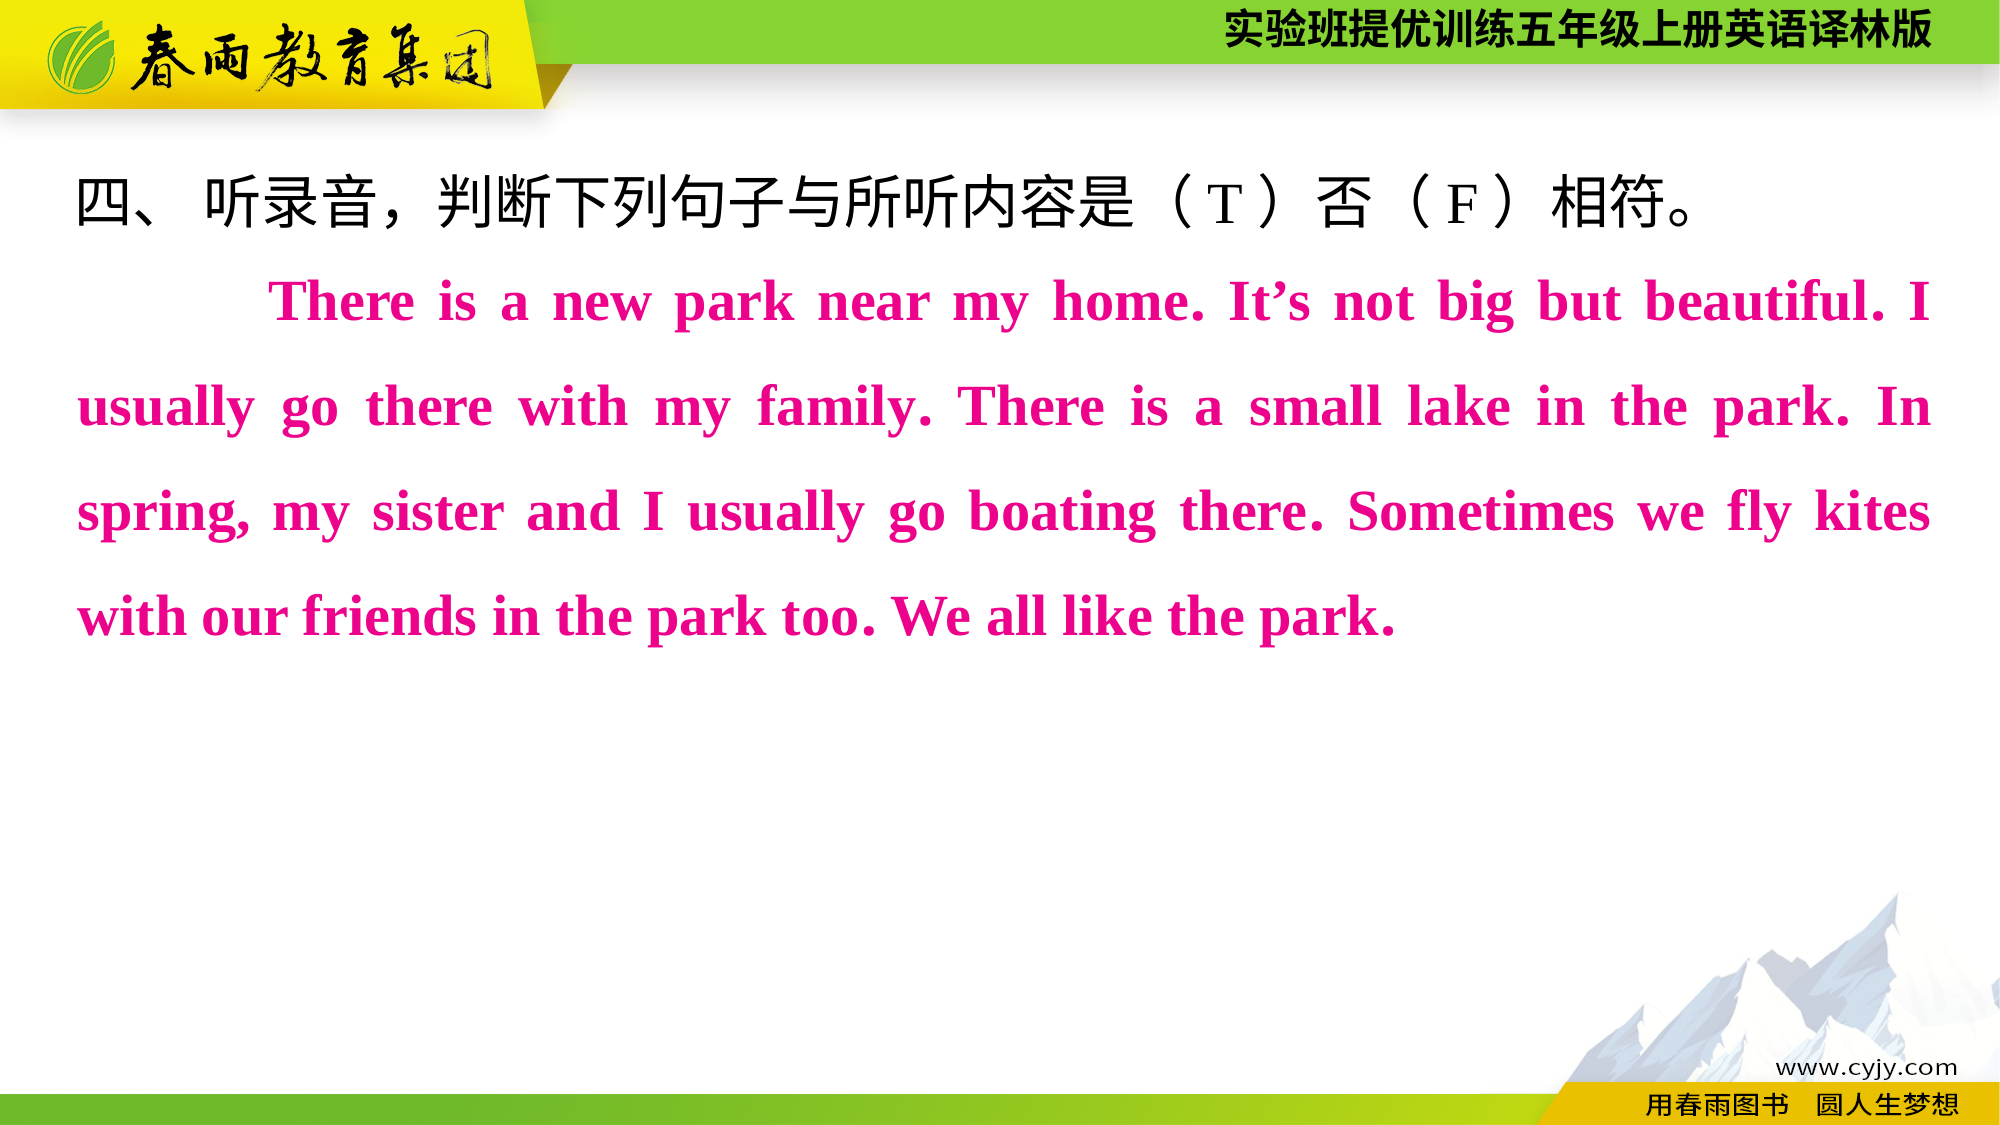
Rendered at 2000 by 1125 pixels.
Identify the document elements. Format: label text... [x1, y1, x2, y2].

text_box There is a new park near my home. It’s not big but beautiful. I usually go there with my family. There is a small lake in the park. In spring, my sister and I usually go boating there. Sometimes we fly kites with our friends in the park too. We all like the park. [62, 219, 1947, 655]
list 四、 听录音，判断下列句子与所听内容是（T）否（F）相符。 [59, 122, 1944, 231]
picture [0, 0, 2000, 1125]
